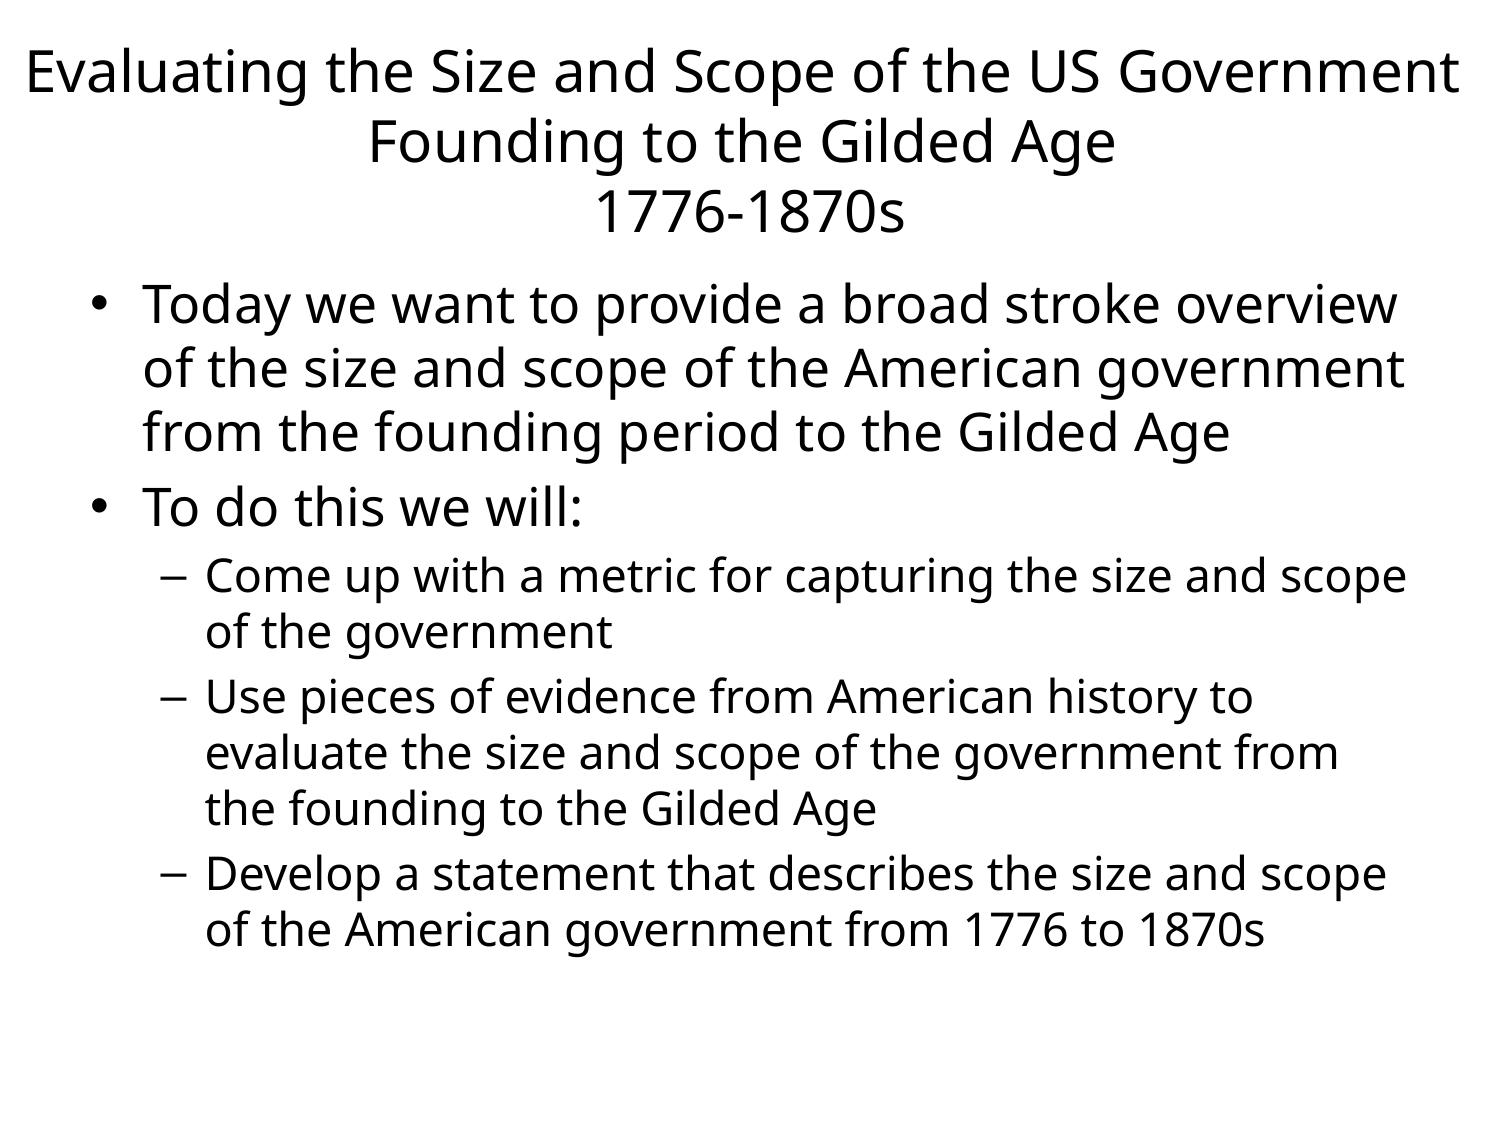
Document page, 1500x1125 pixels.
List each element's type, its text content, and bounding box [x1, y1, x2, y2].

title Evaluating the Size and Scope of the US Government Founding to the Gilded Age 1776-1870s [0, 45, 1500, 233]
list Today we want to provide a broad stroke overview of the size and scope of the American government from the founding period to the Gilded Age To do this we will: Come up with a metric for capturing the size and scope of the government Use pieces of evidence from American history to evaluate the size and scope of the government from the founding to the Gilded Age Develop a statement that describes the size and scope of the American government from 1776 to 1870s [75, 262, 1425, 1005]
